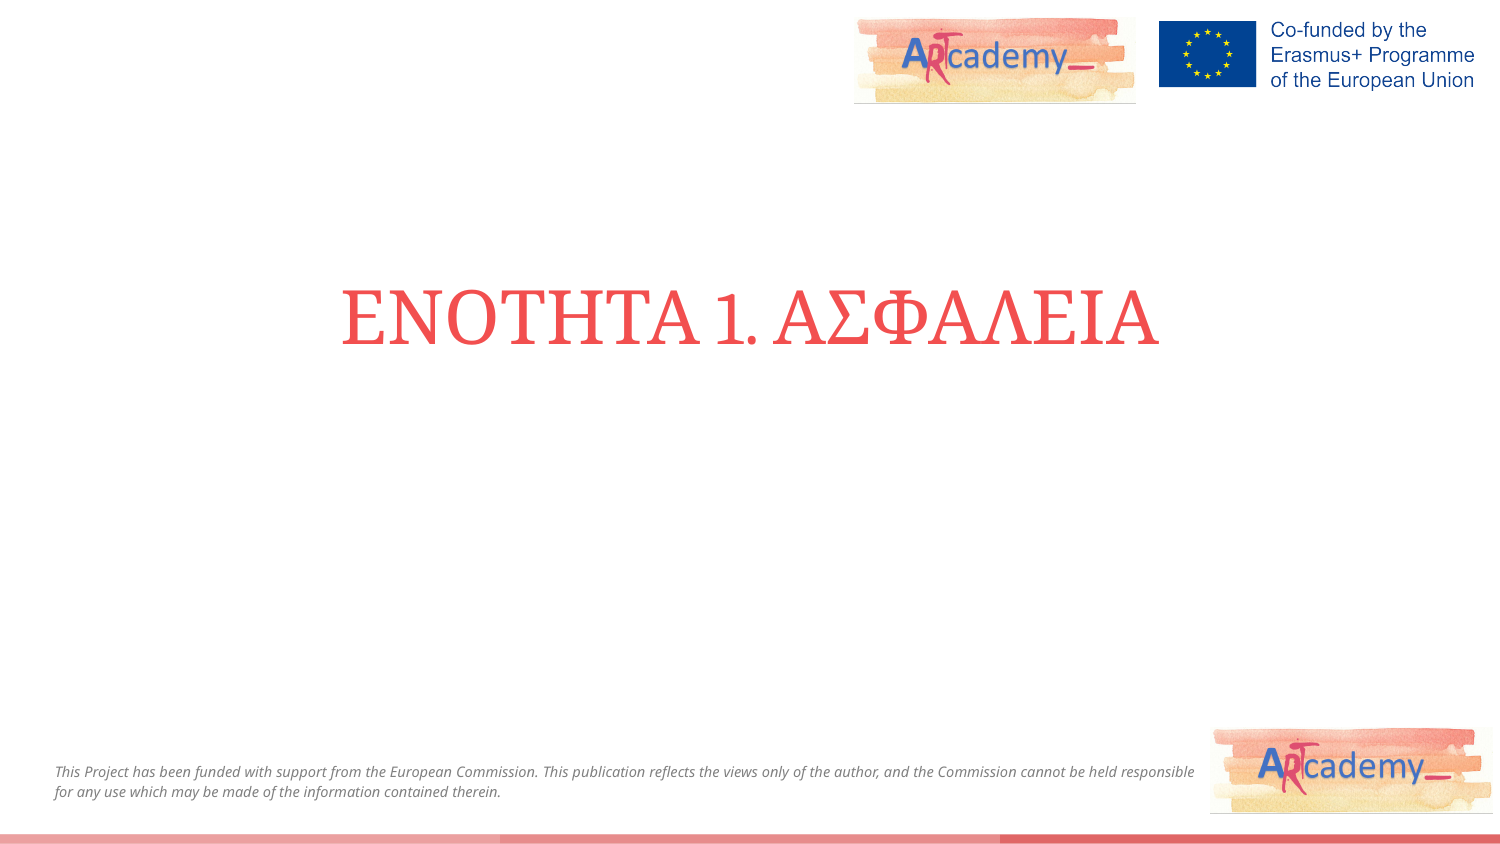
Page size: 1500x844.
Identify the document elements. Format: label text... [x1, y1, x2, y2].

title ΕΝΟΤΗΤΑ 1. ΑΣΦΑΛΕΙΑ [164, 167, 1336, 375]
picture [1210, 709, 1493, 844]
picture [854, 0, 1137, 134]
text_box This Project has been funded with support from the European Commission. This publication reflects the views only of the author, and the Commission cannot be held responsible for any use which may be made of the information contained therein. [39, 754, 1205, 799]
picture [1158, 21, 1474, 91]
